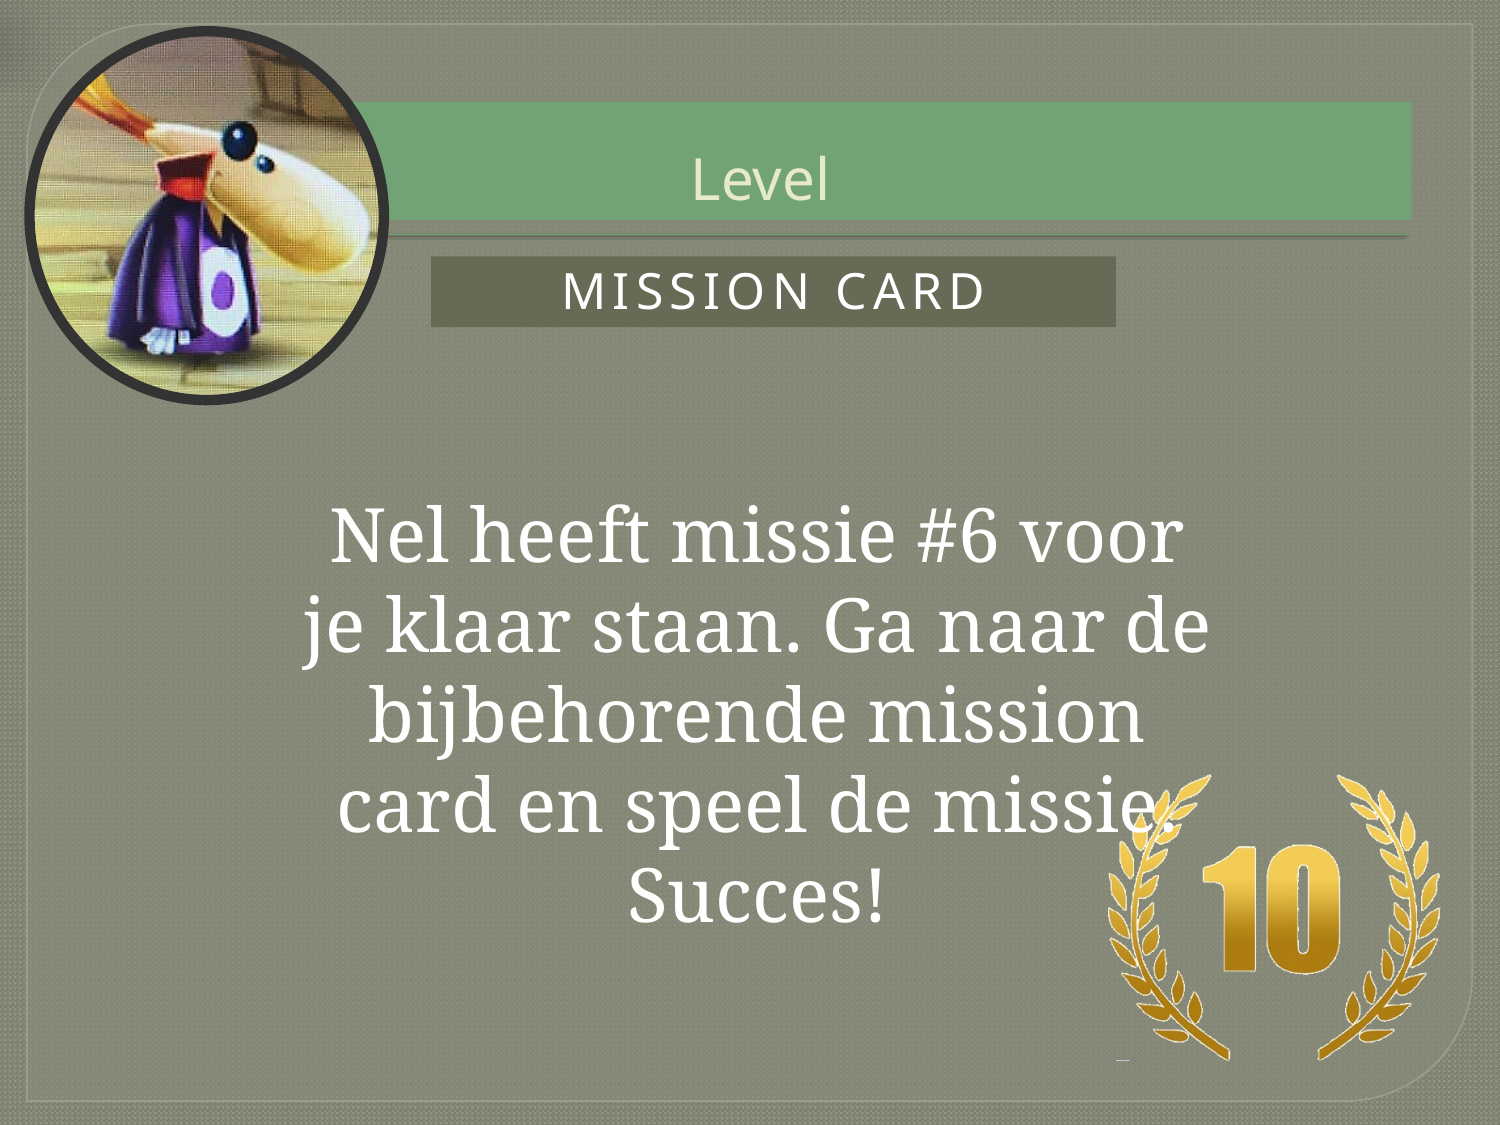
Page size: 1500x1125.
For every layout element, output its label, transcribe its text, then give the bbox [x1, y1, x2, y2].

text_box Nel heeft missie #6 voor je klaar staan. Ga naar de bijbehorende mission card en speel de missie. Succes! [278, 479, 1238, 945]
text_box Mission card [431, 256, 1117, 328]
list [29, 31, 385, 401]
picture [1104, 762, 1442, 1061]
title Level [390, 101, 1412, 220]
